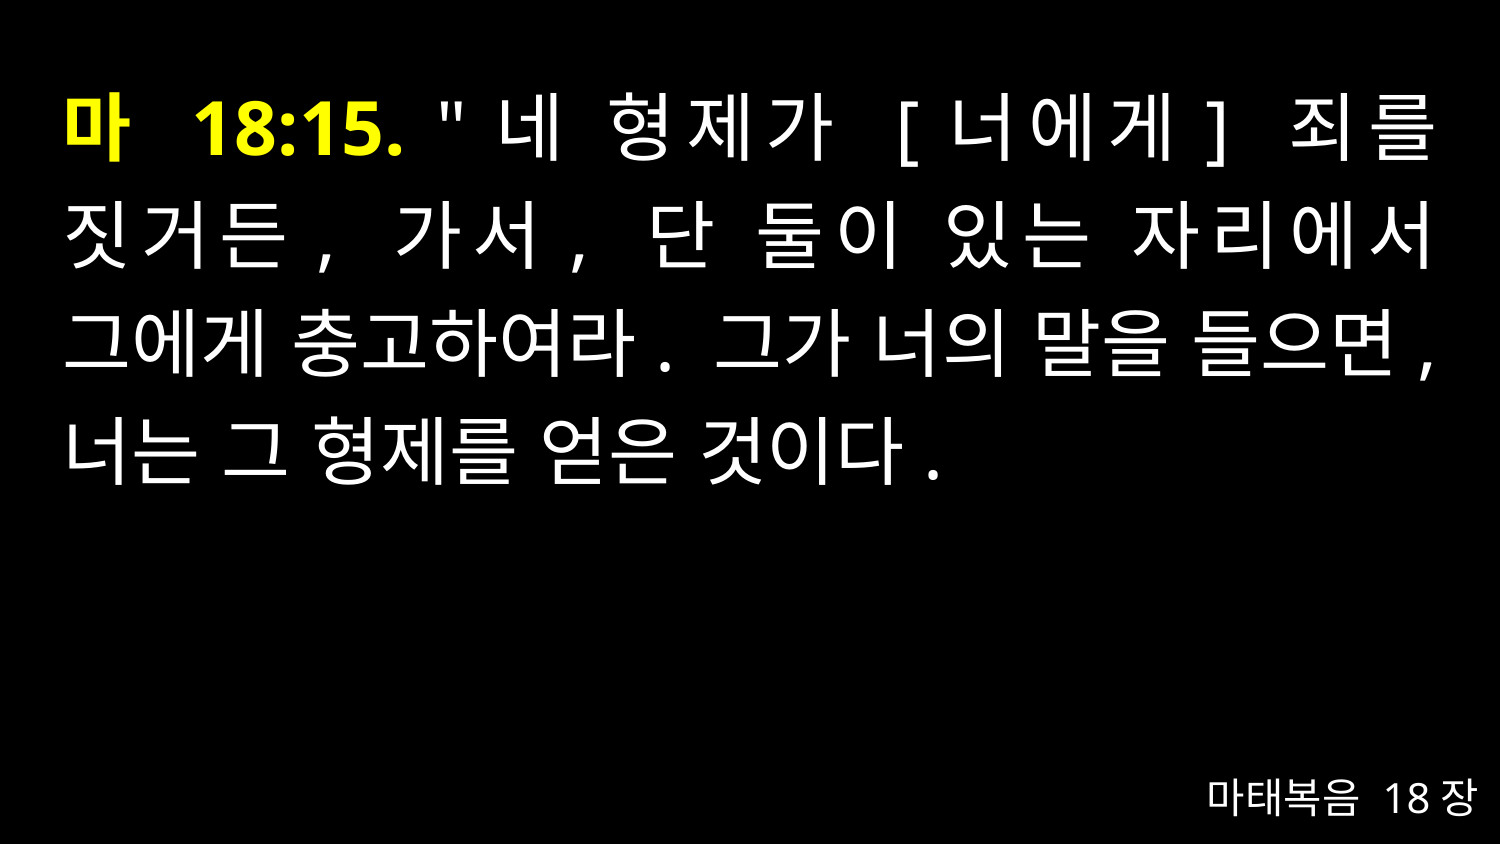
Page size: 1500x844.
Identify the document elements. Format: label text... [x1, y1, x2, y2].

subtitle 마태복음 18장 [916, 770, 1500, 844]
title 마 18:15. "네 형제가 [너에게] 죄를 짓거든, 가서, 단 둘이 있는 자리에서 그에게 충고하여라. 그가 너의 말을 들으면, 너는 그 형제를 얻은 것이다. [0, 0, 1500, 844]
